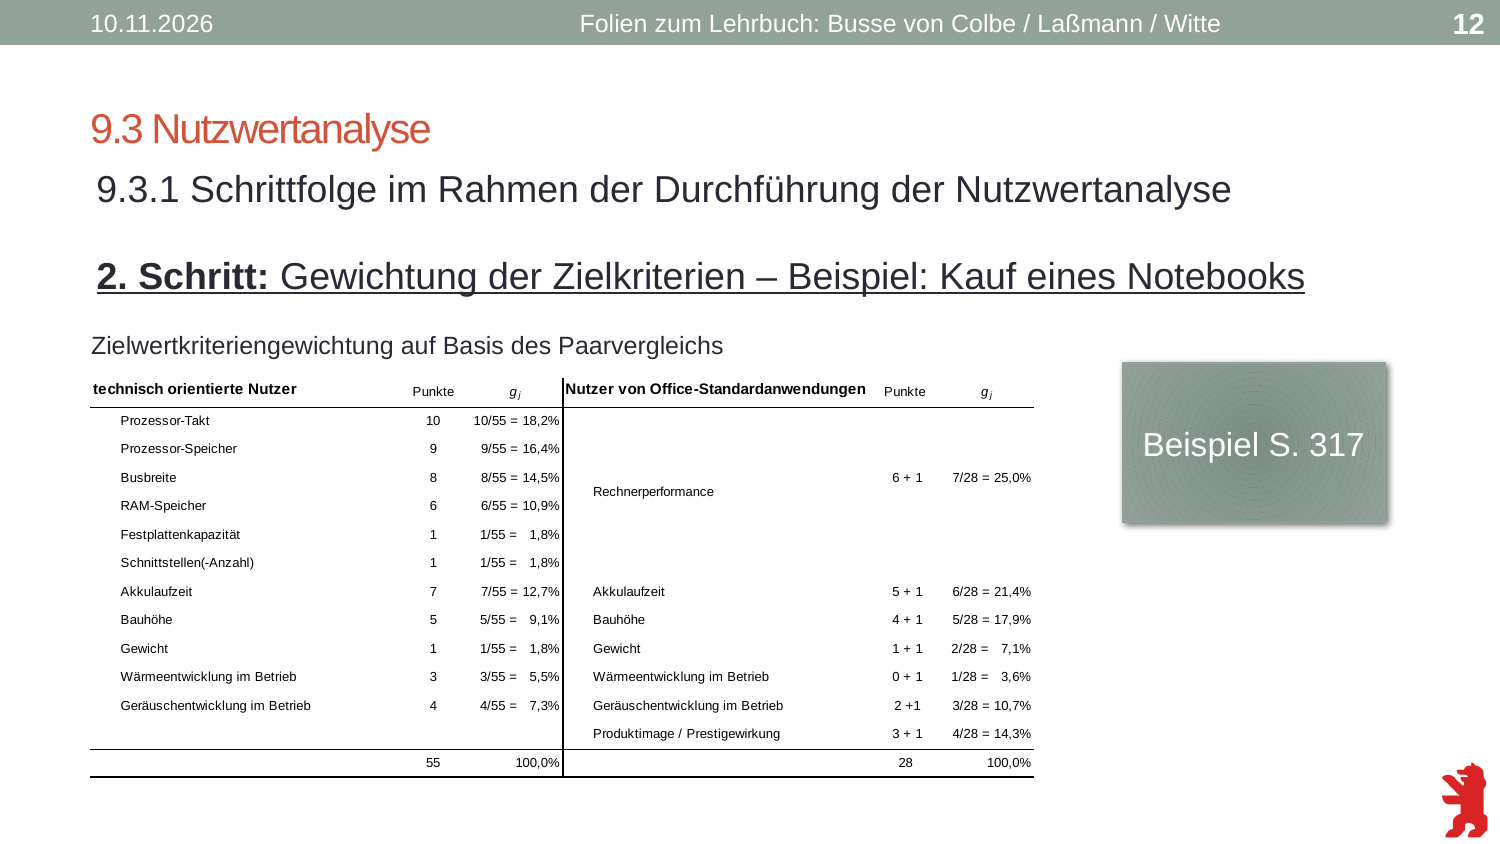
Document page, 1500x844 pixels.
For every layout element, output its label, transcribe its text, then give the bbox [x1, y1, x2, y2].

slide_number 12 [1325, 2, 1500, 43]
picture [89, 378, 1036, 779]
footer Folien zum Lehrbuch: Busse von Colbe / Laßmann / Witte [562, 2, 1238, 43]
text_box Beispiel S. 317 [1122, 362, 1386, 523]
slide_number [75, 2, 550, 43]
text_box 9.3.1 Schrittfolge im Rahmen der Durchführung der Nutzwertanalyse [81, 157, 1248, 217]
picture [1434, 760, 1500, 844]
text_box 2. Schritt: Gewichtung der Zielkriterien – Beispiel: Kauf eines Notebooks [81, 244, 1321, 305]
text_box Zielwertkriteriengewichtung auf Basis des Paarvergleichs [76, 321, 747, 367]
title 9.3 Nutzwertanalyse [75, 65, 1500, 188]
